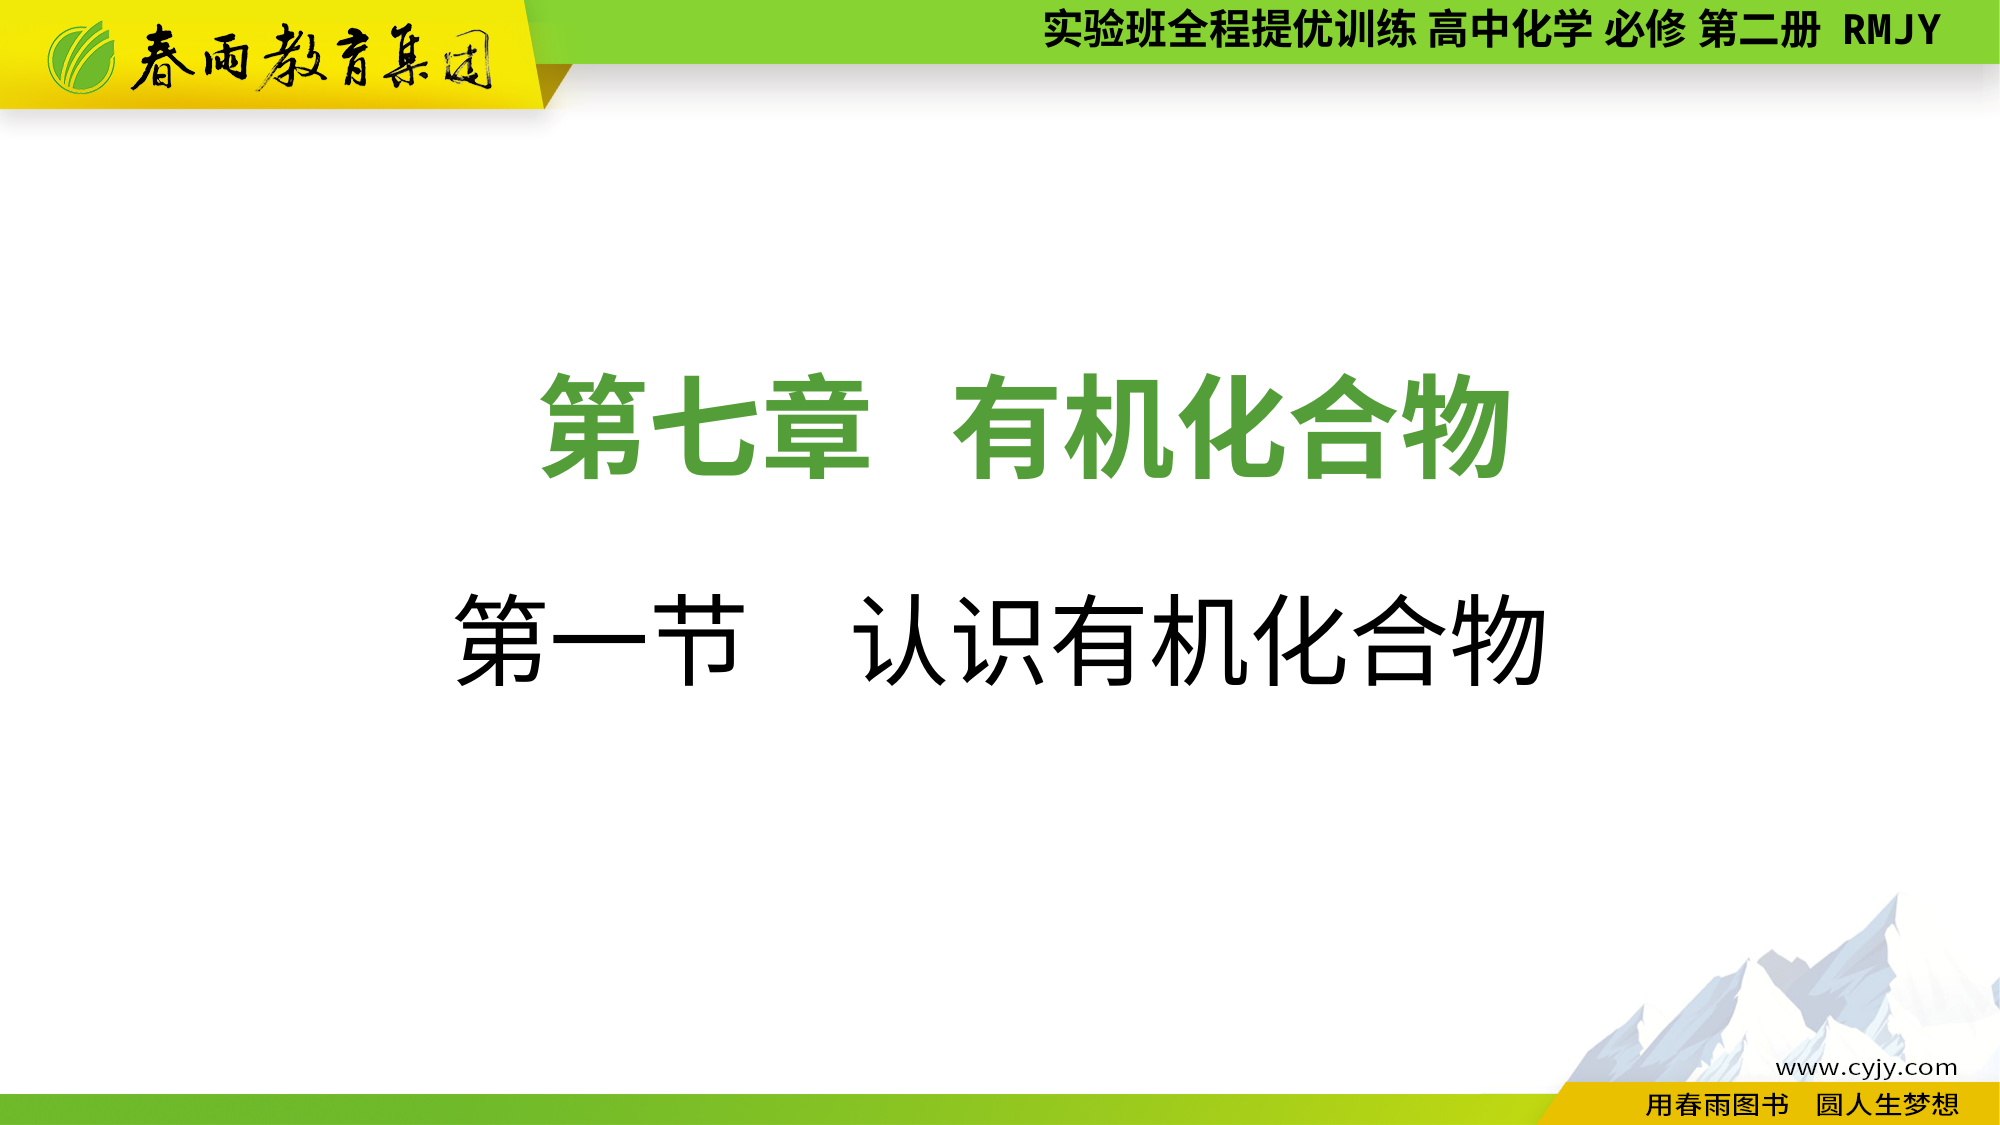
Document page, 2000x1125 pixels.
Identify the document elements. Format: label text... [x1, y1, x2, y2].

picture [0, 0, 2000, 1125]
text_box 第一节 认识有机化合物 [54, 511, 1946, 706]
text_box 第七章 有机化合物 [54, 282, 1946, 500]
